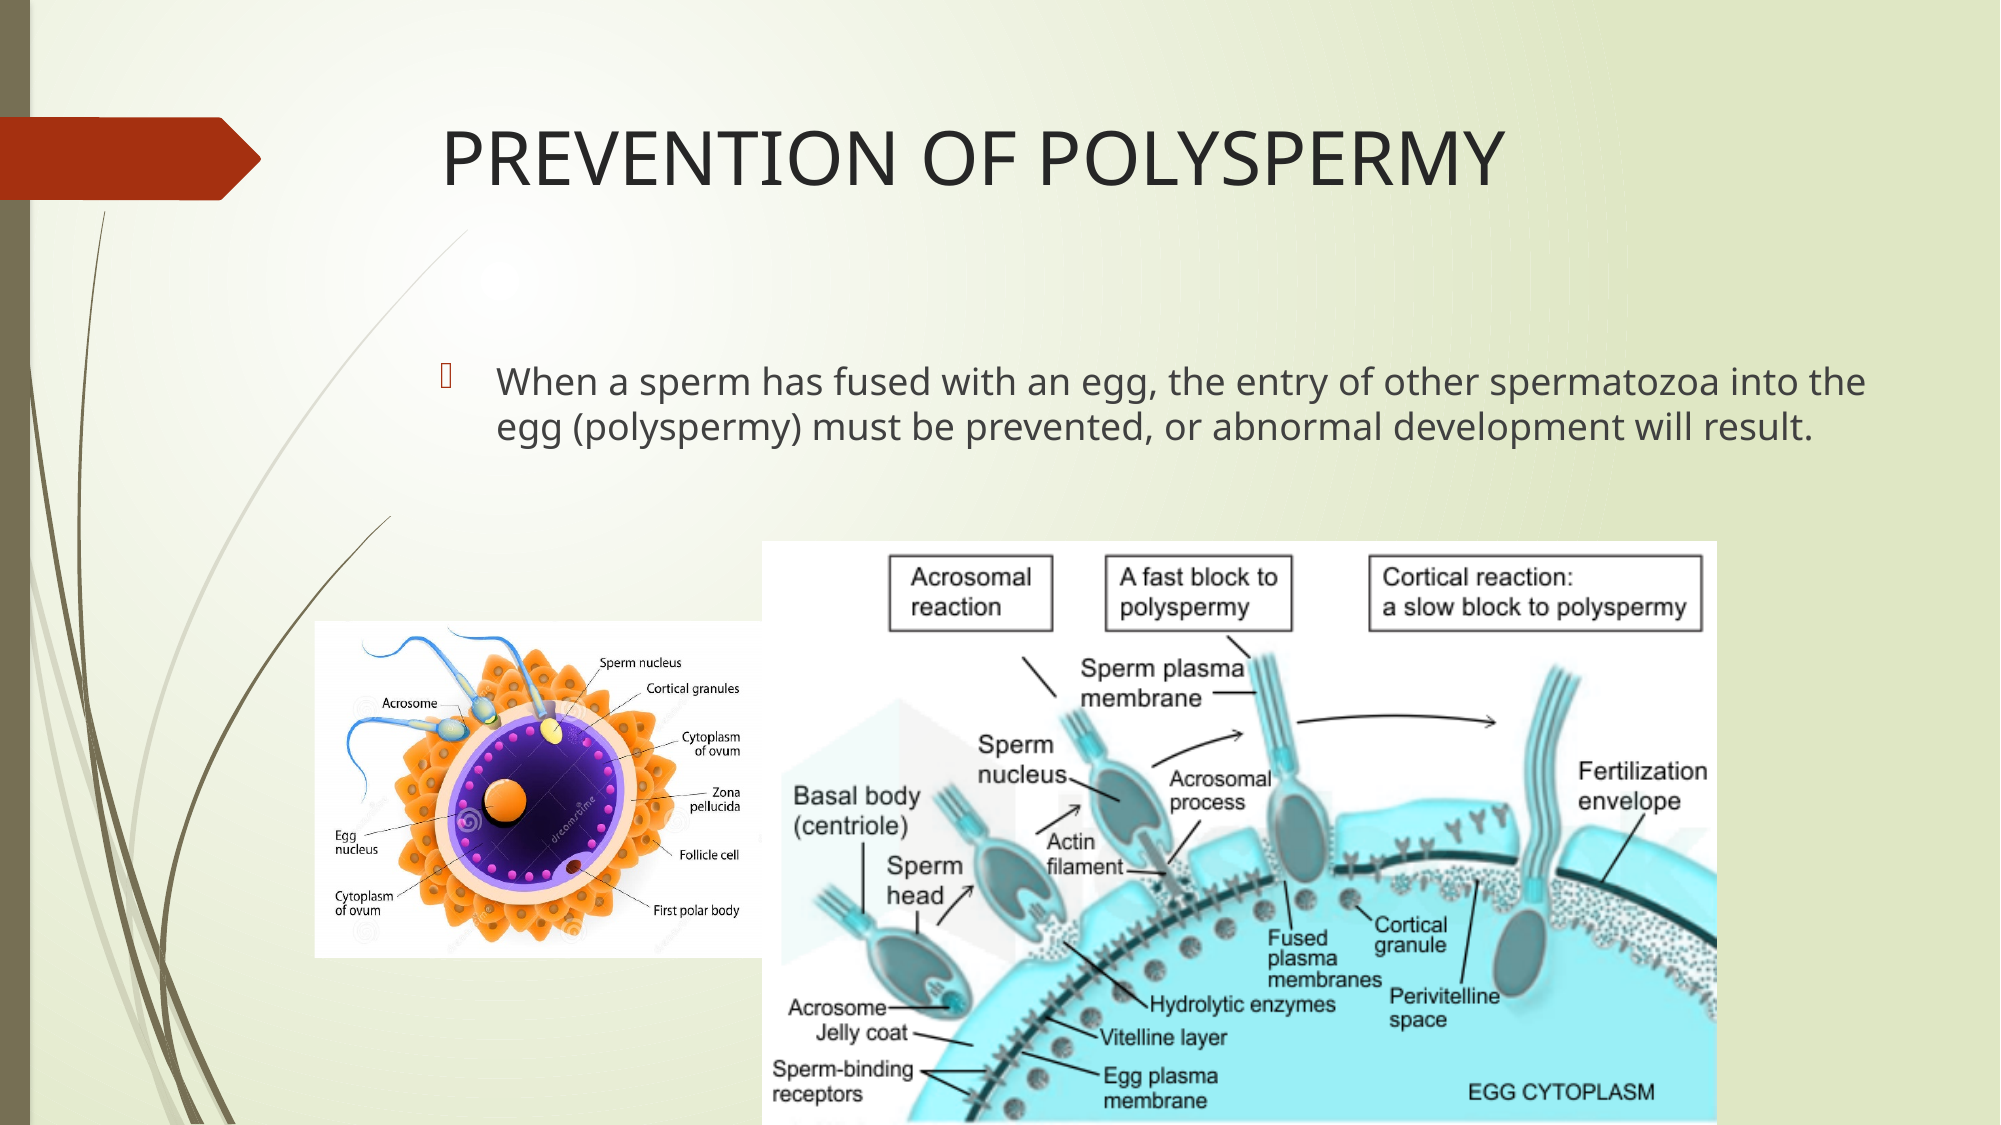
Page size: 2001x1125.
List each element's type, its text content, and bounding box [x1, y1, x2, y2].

title PREVENTION OF POLYSPERMY [425, 102, 1888, 313]
list When a sperm has fused with an egg, the entry of other spermatozoa into the egg (polyspermy) must be prevented, or abnormal development will result. [424, 350, 1888, 970]
picture [314, 541, 1717, 1125]
